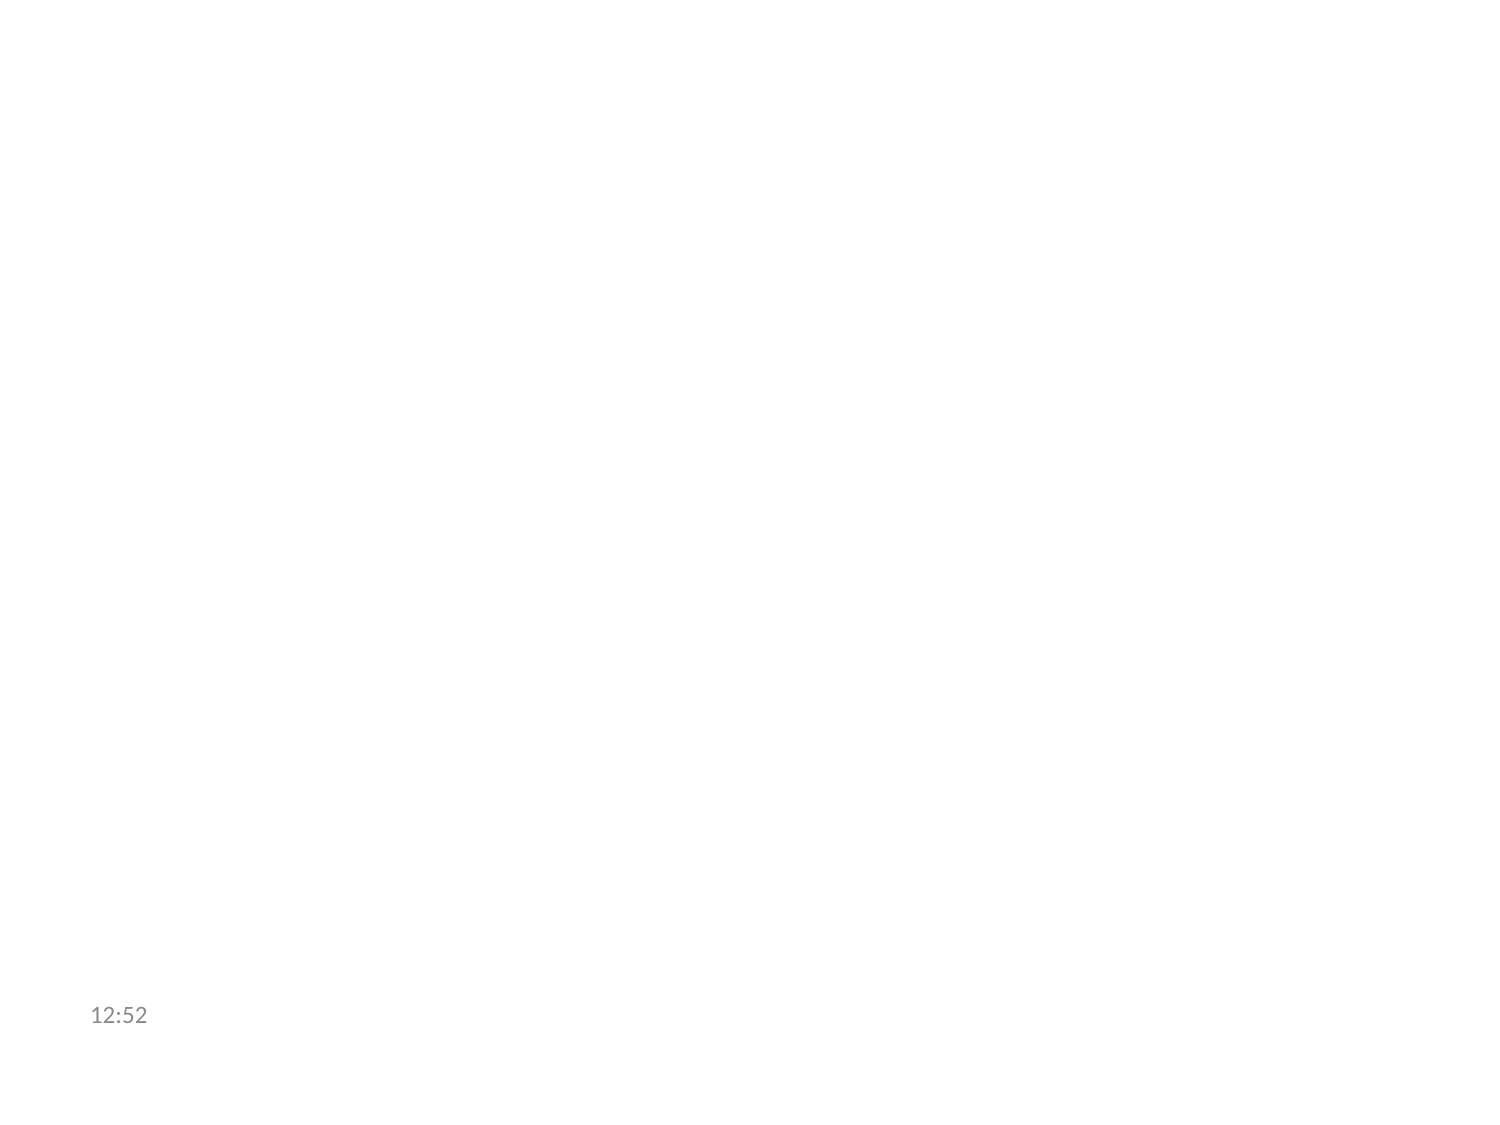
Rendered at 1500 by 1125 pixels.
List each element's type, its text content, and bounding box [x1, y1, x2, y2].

text_box 15:35 [75, 983, 425, 1044]
